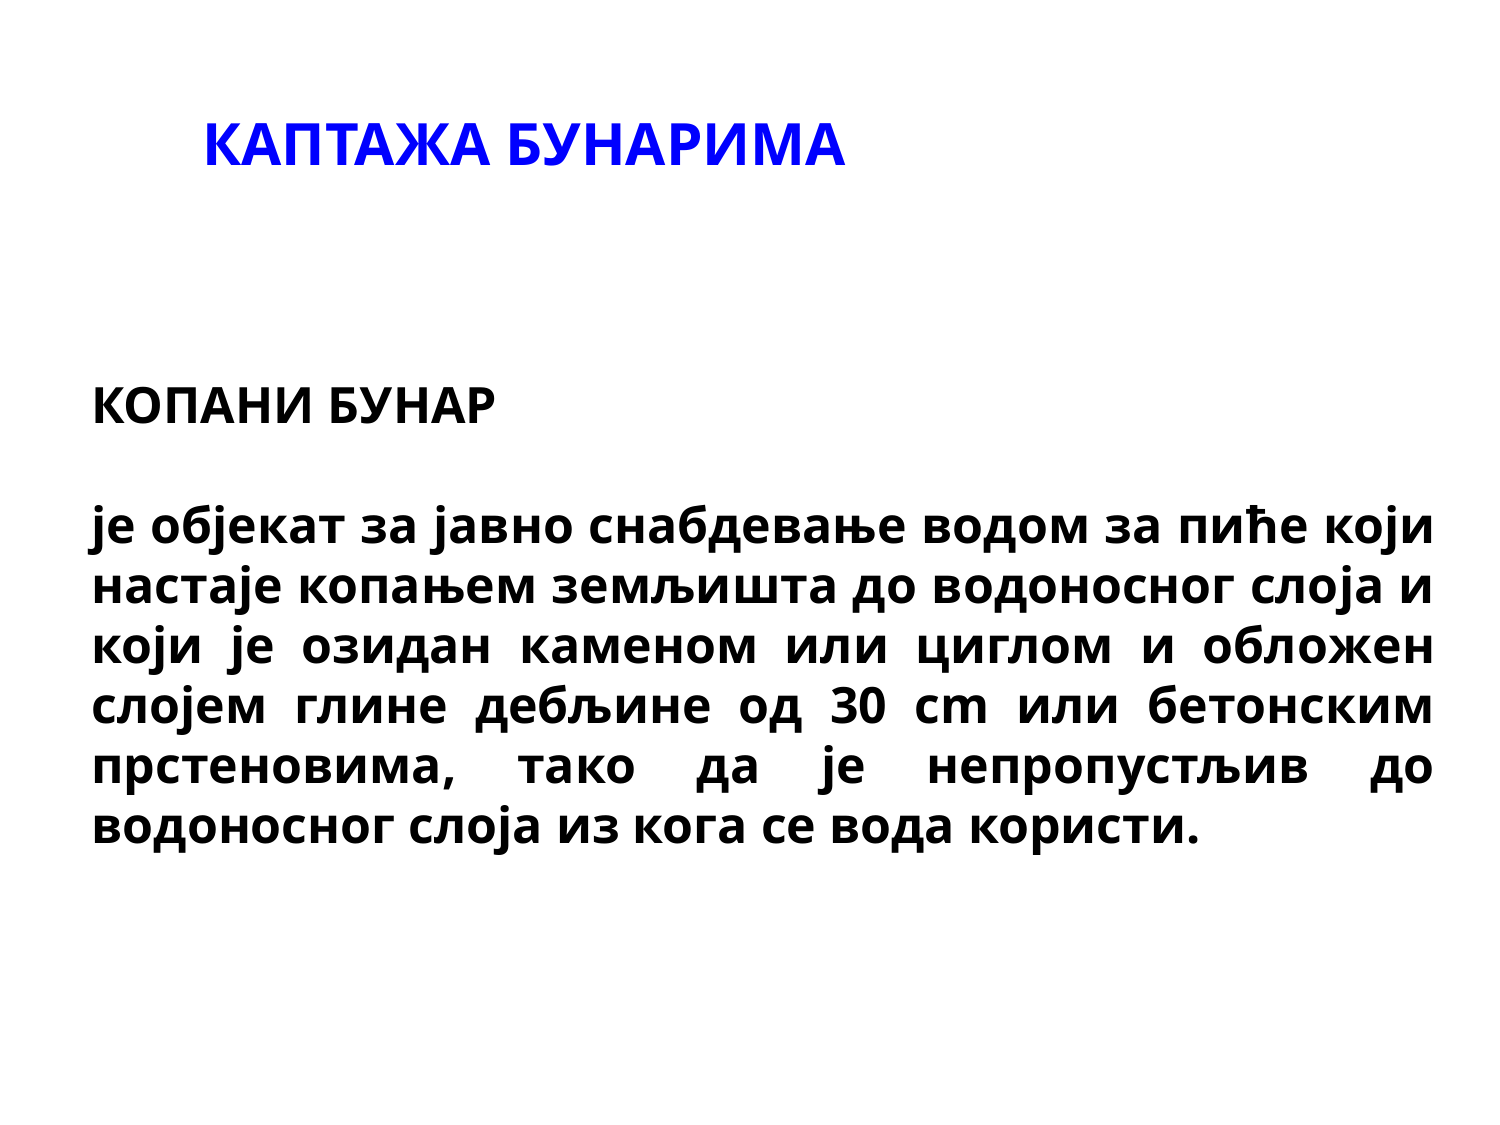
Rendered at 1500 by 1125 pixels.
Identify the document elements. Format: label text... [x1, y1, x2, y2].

text_box КАПТАЖА БУНАРИМА [187, 99, 1450, 185]
text_box КОПАНИ БУНАР је објекат за јавно снабдевање водом за пиће који настаје копањем земљишта до водоносног слоја и који је озидан каменом или циглом и обложен слојем глине дебљине од 30 cm или бетонским прстеновима, тако да је непропустљив до водоносног слоја из кога се вода користи. [76, 365, 1450, 946]
